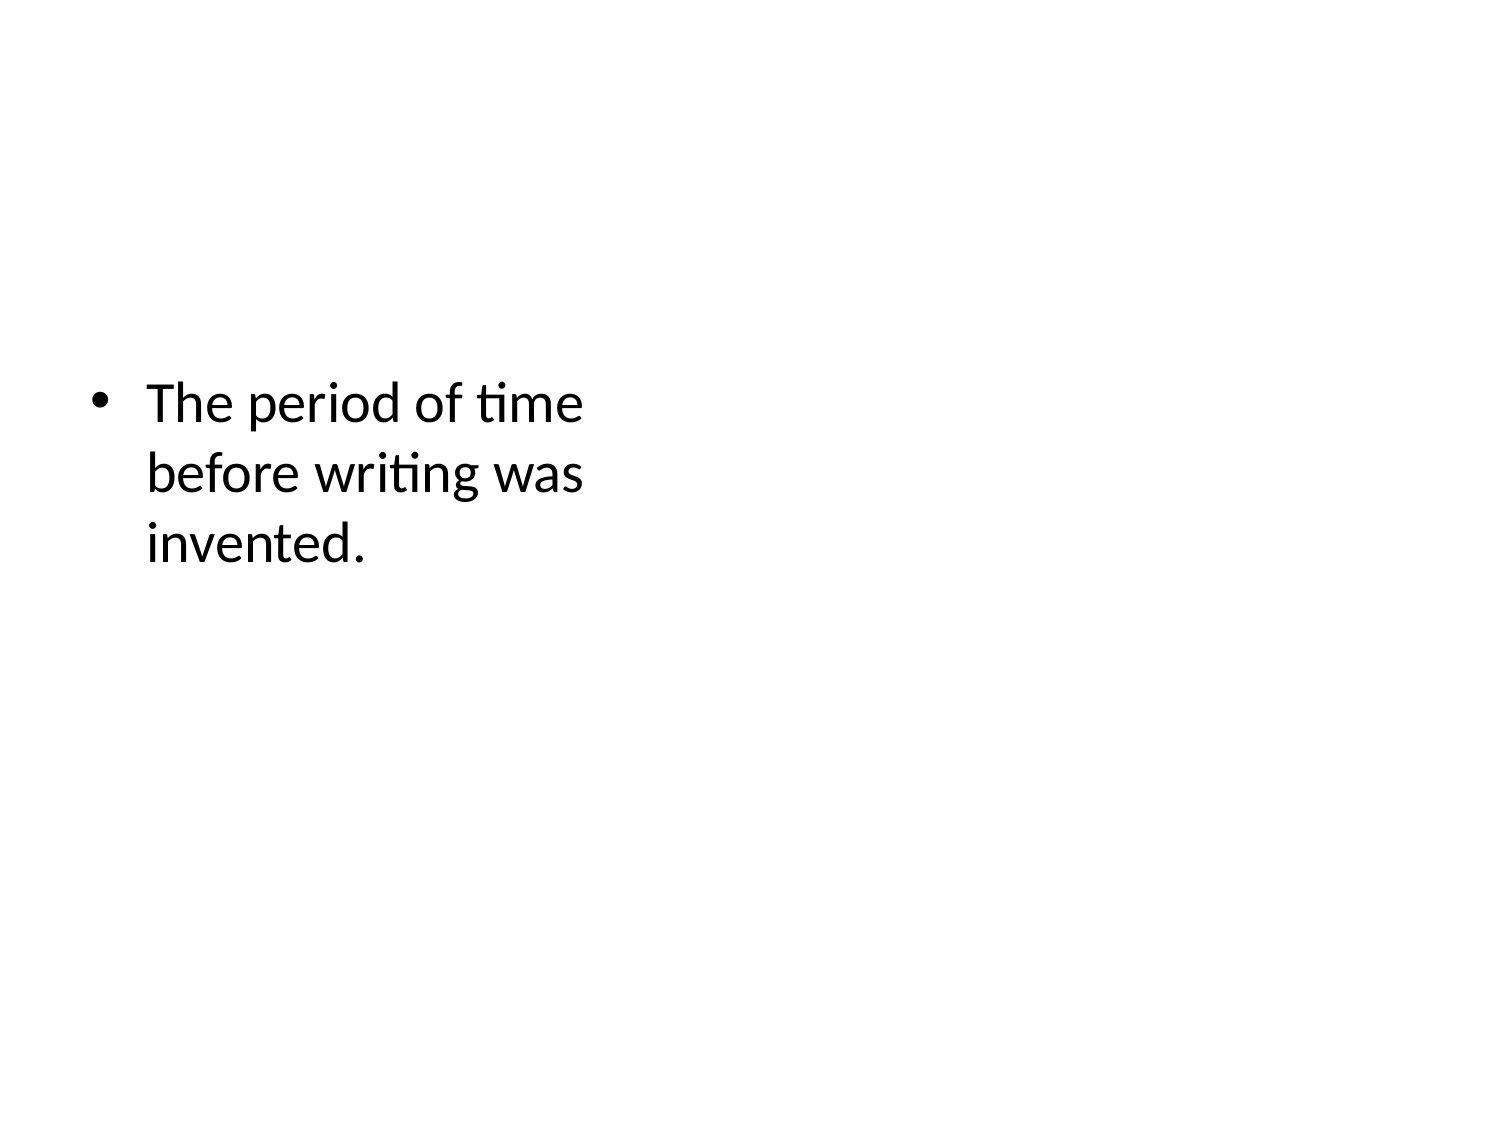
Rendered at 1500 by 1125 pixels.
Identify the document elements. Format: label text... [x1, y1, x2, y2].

list The period of time before writing was invented. [75, 356, 738, 1005]
